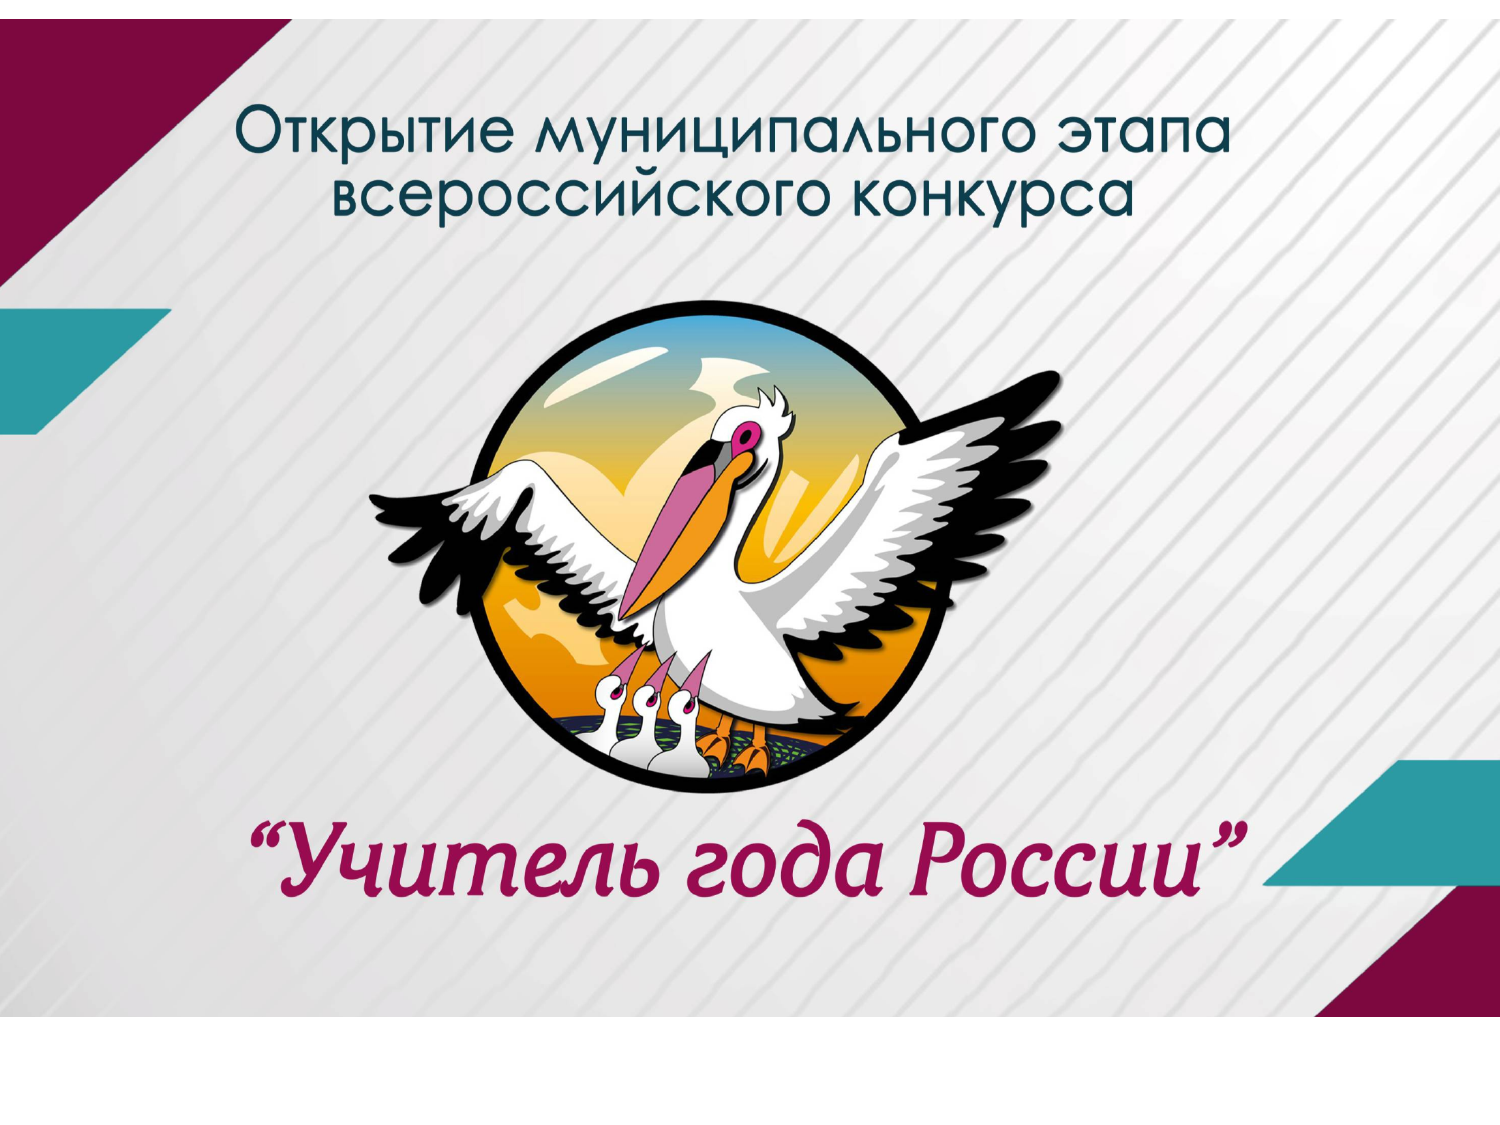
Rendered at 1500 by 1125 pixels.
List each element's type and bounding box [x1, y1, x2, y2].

picture [0, 18, 1500, 1017]
